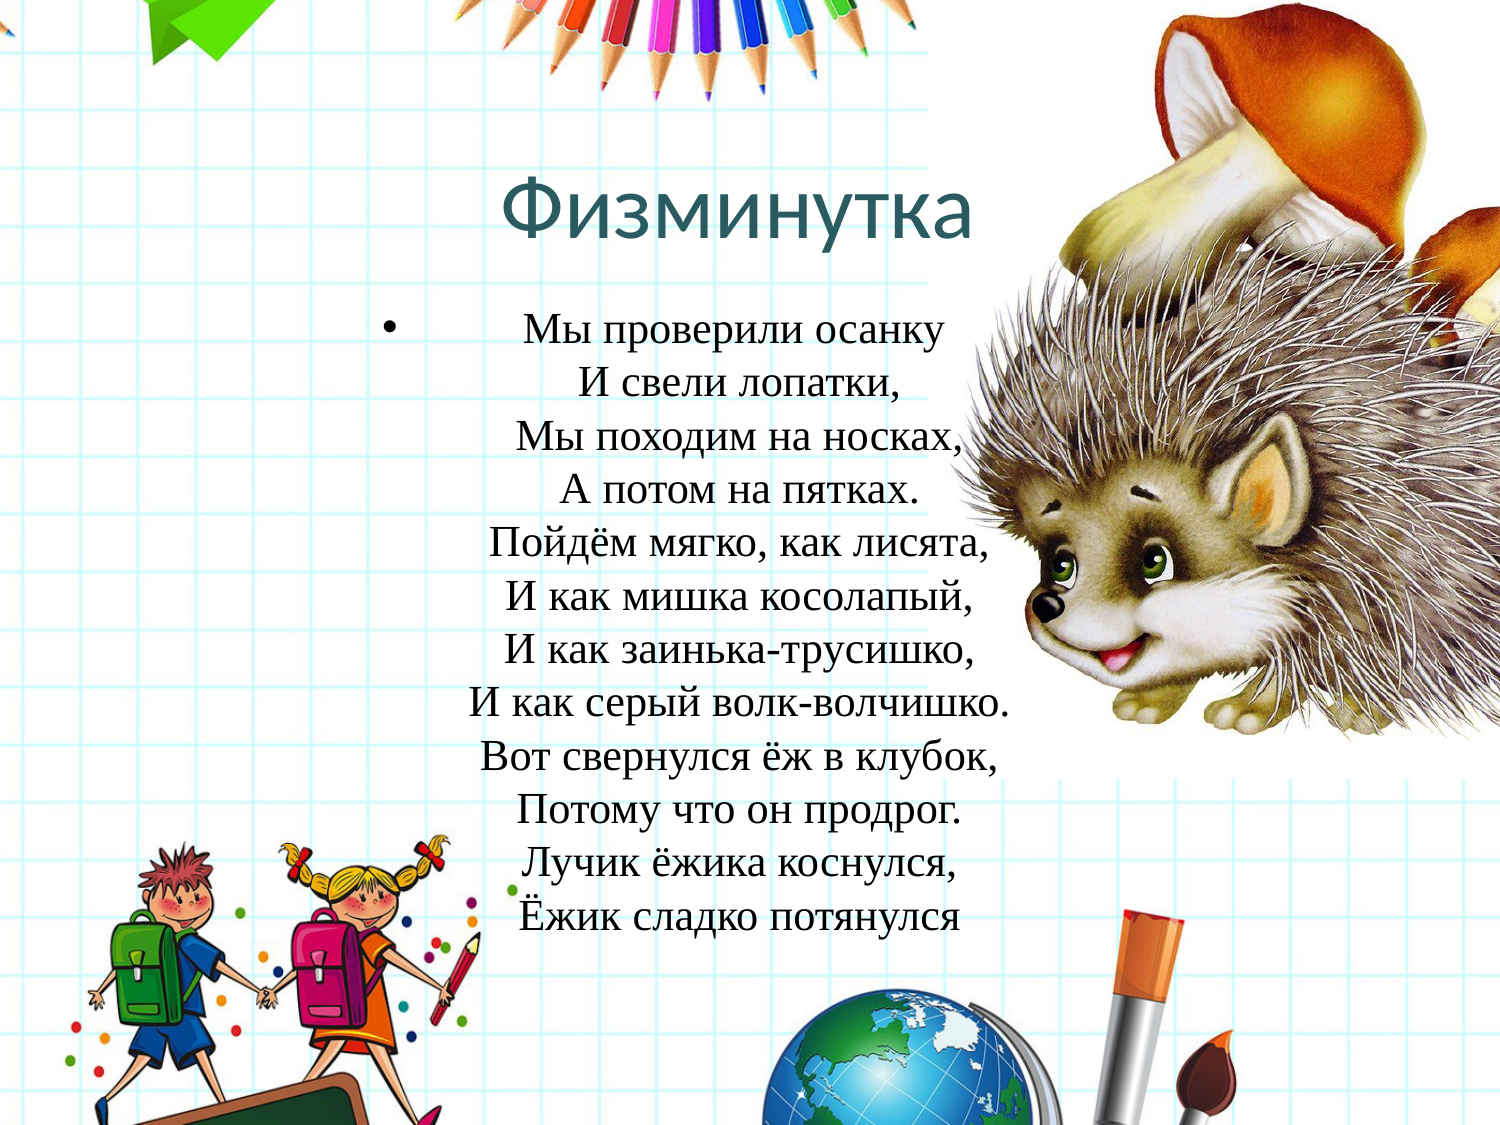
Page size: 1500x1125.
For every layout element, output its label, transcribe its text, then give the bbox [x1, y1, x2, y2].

title Физминутка [64, 90, 922, 314]
picture [0, 0, 1500, 1125]
list Мы проверили осанку И свели лопатки, Мы походим на носках, А потом на пятках. Пойдём мягко, как лисята, И как мишка косолапый, И как заинька-трусишко, И как серый волк-волчишко. Вот свернулся ёж в клубок, Потому что он продрог. Лучик ёжика коснулся, Ёжик сладко потянулся [27, 238, 1387, 948]
